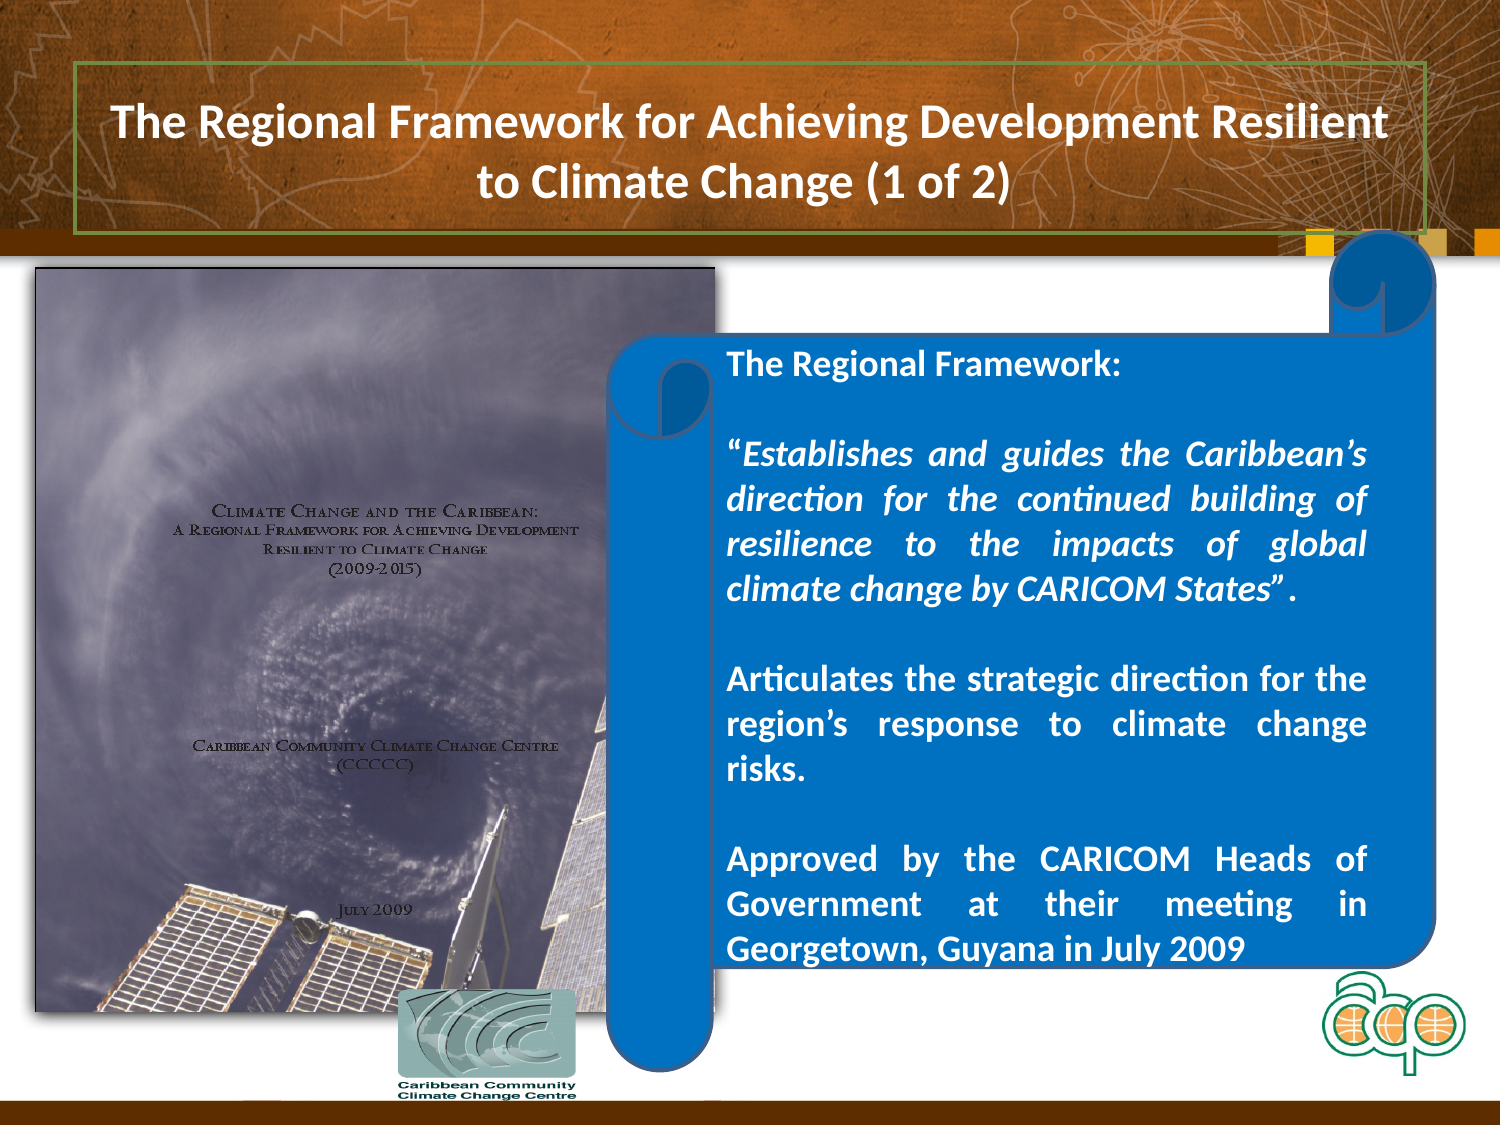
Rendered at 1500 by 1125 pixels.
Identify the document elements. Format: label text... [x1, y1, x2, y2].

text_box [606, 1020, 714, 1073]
title The Regional Framework for Achieving Development Resilient to Climate Change (1 of 2) [73, 61, 1427, 235]
text_box The Regional Framework: “Establishes and guides the Caribbean’s direction for the continued building of resilience to the impacts of global climate change by CARICOM States”. Articulates the strategic direction for the region’s response to climate change risks. Approved by the CARICOM Heads of Government at their meeting in Georgetown, Guyana in July 2009 [719, 229, 1437, 970]
picture [0, 0, 1500, 1125]
